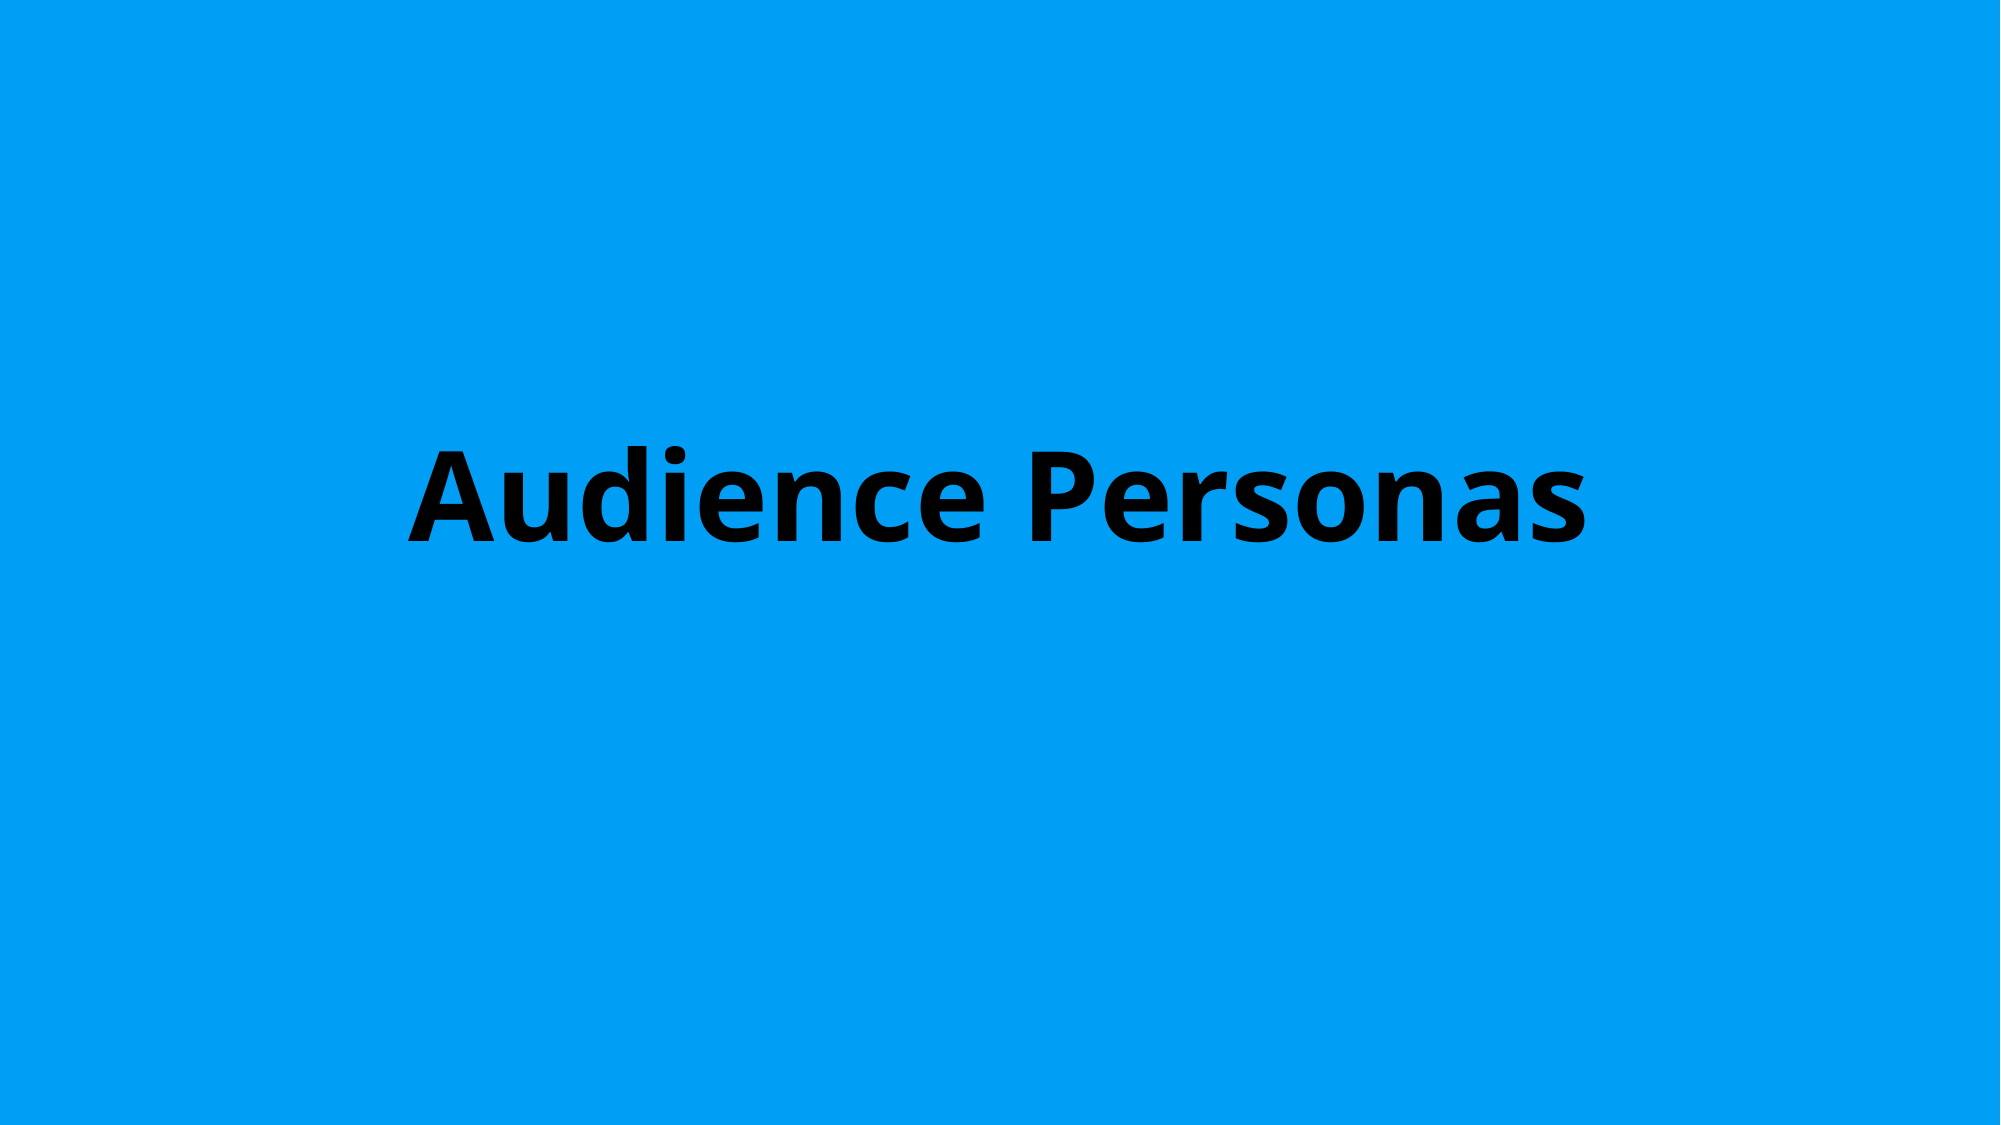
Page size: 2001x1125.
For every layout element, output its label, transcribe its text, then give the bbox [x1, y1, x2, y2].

title Audience Personas [249, 184, 1750, 576]
